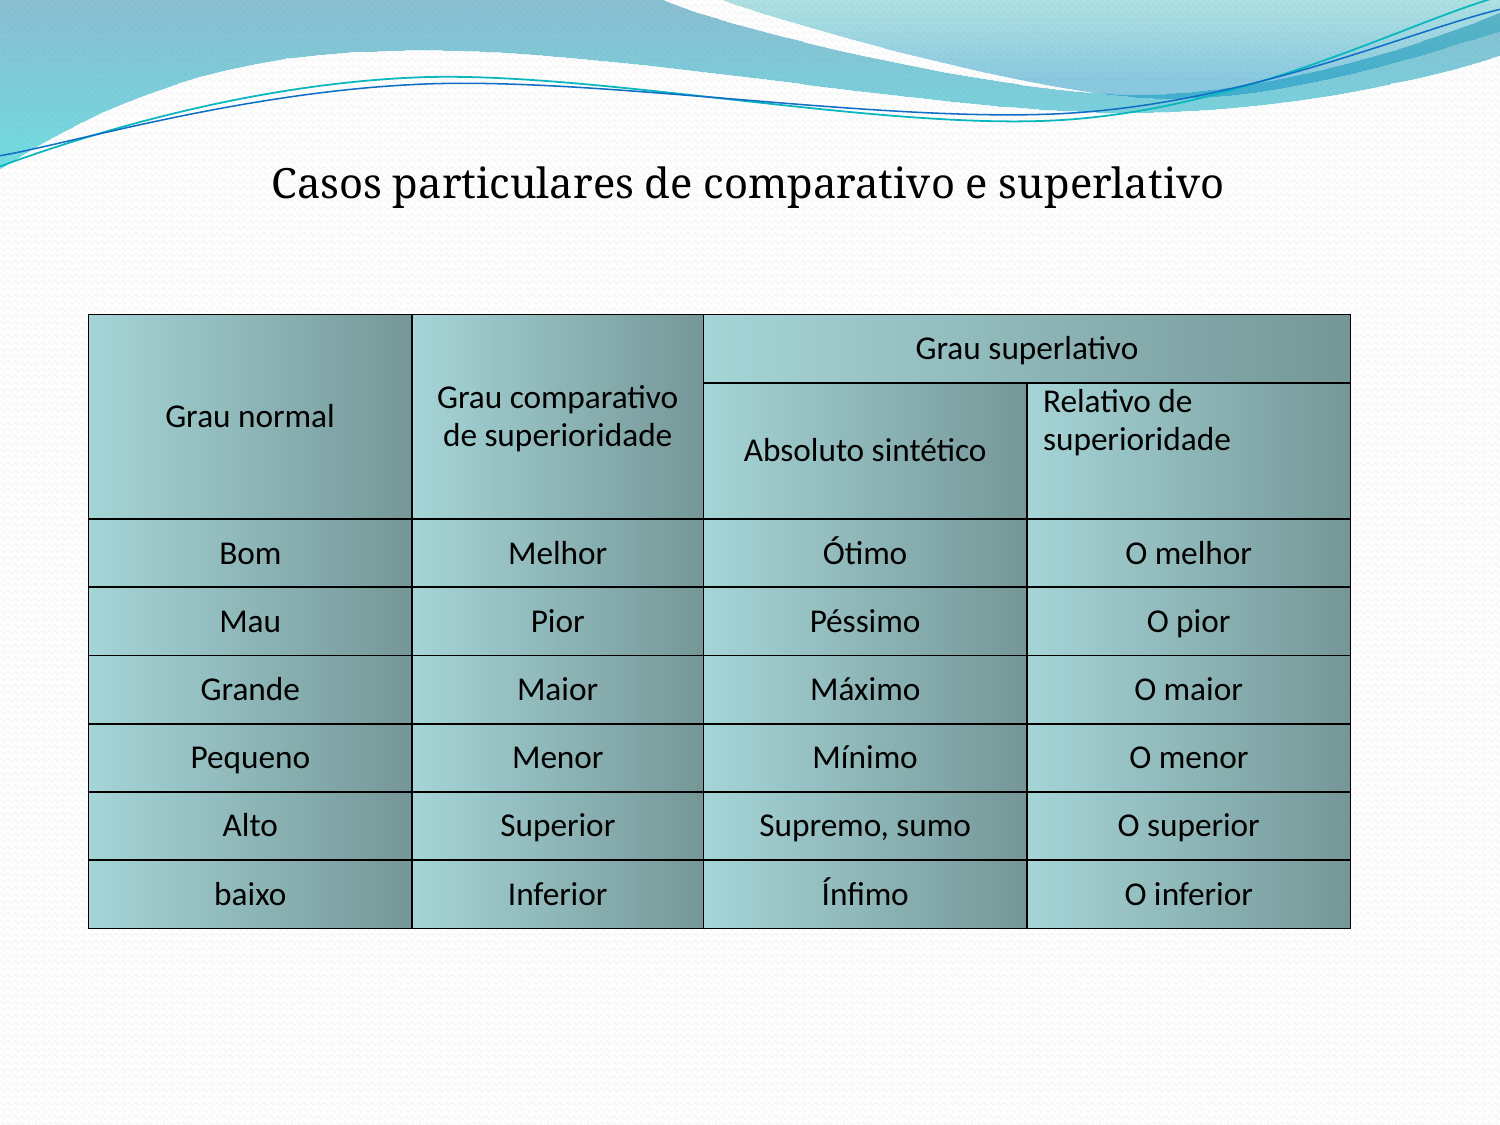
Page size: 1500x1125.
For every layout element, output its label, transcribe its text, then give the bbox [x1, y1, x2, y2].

table_cell Grande [89, 656, 411, 723]
table_cell baixo [89, 861, 411, 928]
text_box Casos particulares de comparativo e superlativo [256, 149, 1240, 214]
table_cell Bom [89, 520, 411, 586]
table_cell Máximo [704, 656, 1026, 723]
table_cell Ínfimo [704, 861, 1026, 928]
table_header Grau comparativo de superioridade [413, 315, 703, 518]
table_header Grau superlativo [704, 315, 1350, 382]
table_cell Péssimo [704, 588, 1026, 655]
table_cell Pior [413, 588, 703, 655]
table_cell O maior [1028, 656, 1350, 723]
table_cell Menor [413, 725, 703, 791]
table_cell Superior [413, 793, 703, 859]
table_cell Ótimo [704, 520, 1026, 586]
table_cell O superior [1028, 793, 1350, 859]
table_cell Alto [89, 793, 411, 859]
table_cell O pior [1028, 588, 1350, 655]
table_cell Mínimo [704, 725, 1026, 791]
table_cell Inferior [413, 861, 703, 928]
table_cell Mau [89, 588, 411, 655]
table_cell Relativo de superioridade [1028, 384, 1350, 518]
table_cell Maior [413, 656, 703, 723]
table_header Grau normal [89, 315, 411, 518]
table_cell Melhor [413, 520, 703, 586]
table_cell Absoluto sintético [704, 384, 1026, 518]
table_cell O melhor [1028, 520, 1350, 586]
table_cell Supremo, sumo [704, 793, 1026, 859]
table_cell O menor [1028, 725, 1350, 791]
table_cell O inferior [1028, 861, 1350, 928]
table_cell Pequeno [89, 725, 411, 791]
